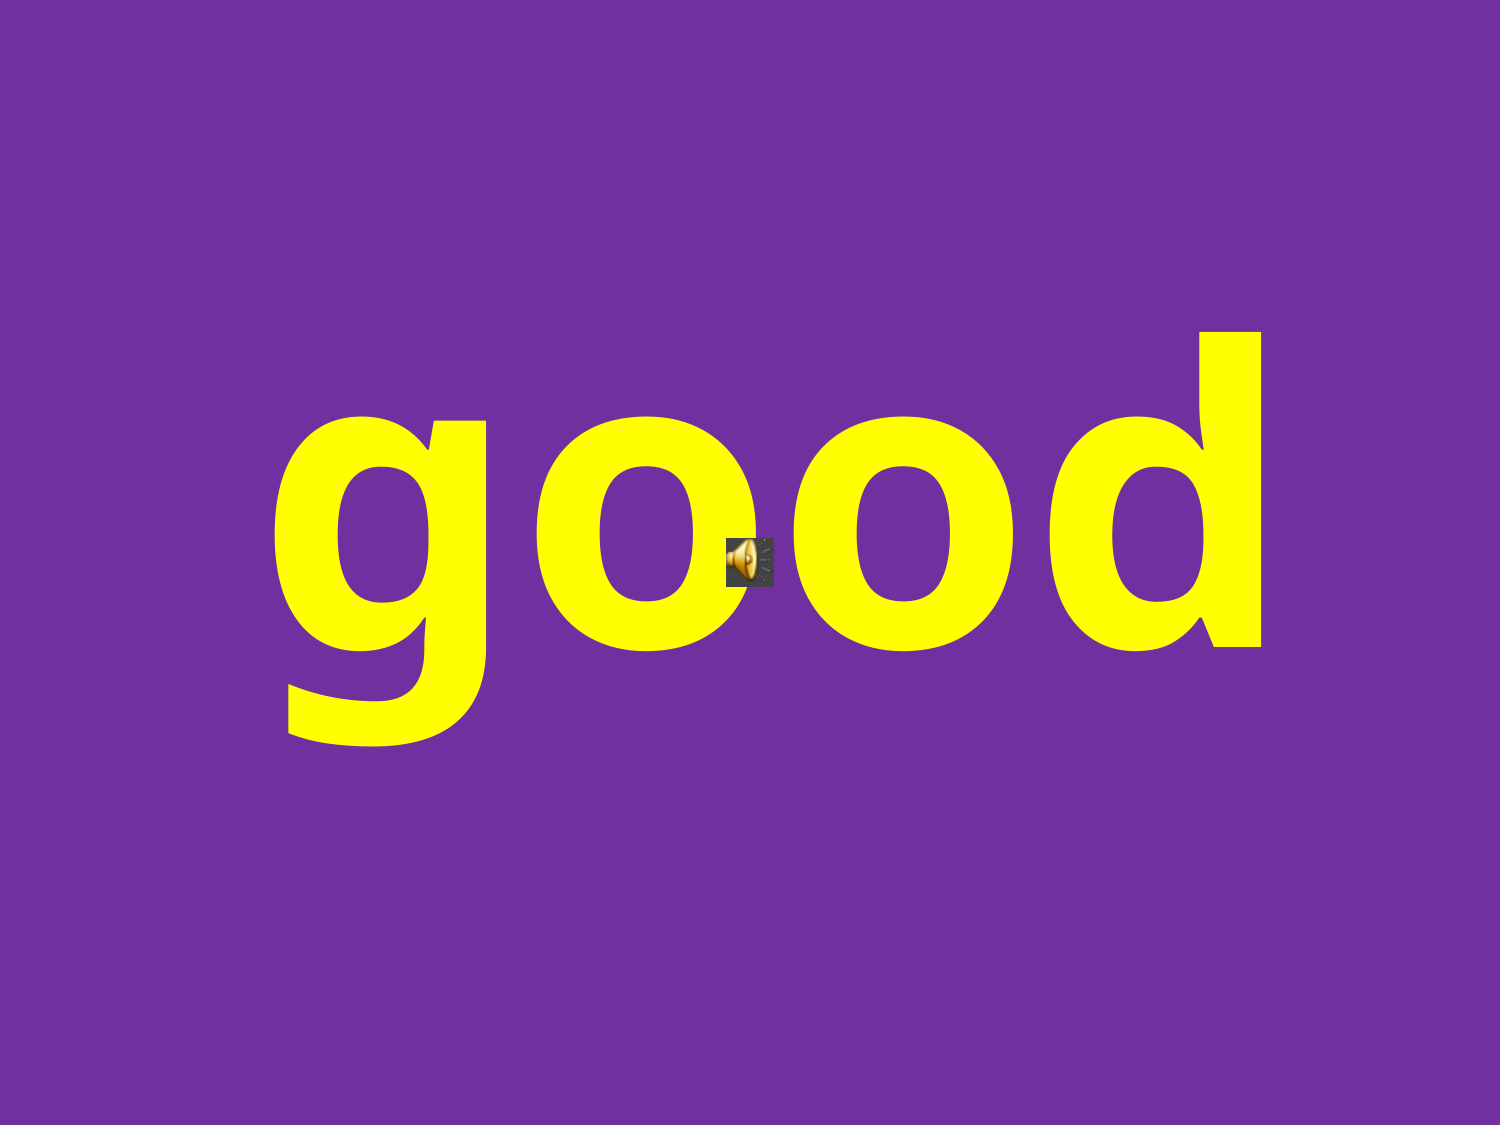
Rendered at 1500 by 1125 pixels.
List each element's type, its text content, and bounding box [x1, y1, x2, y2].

text_box good [99, 224, 1450, 738]
picture [724, 537, 776, 588]
